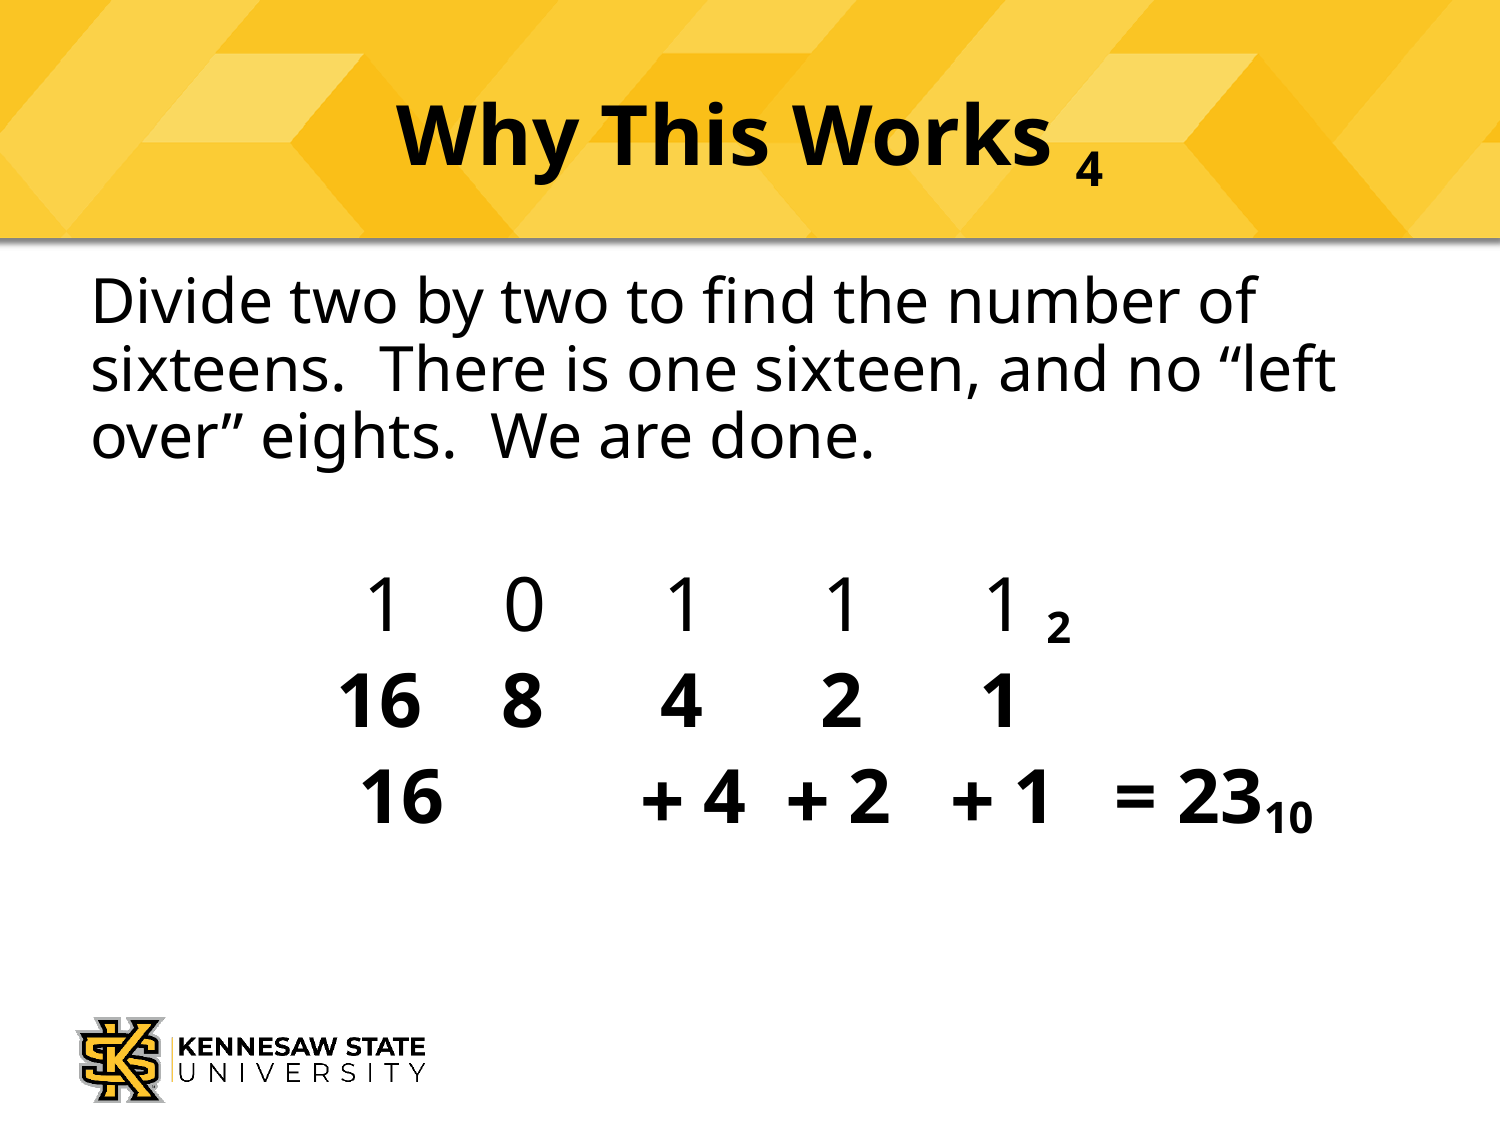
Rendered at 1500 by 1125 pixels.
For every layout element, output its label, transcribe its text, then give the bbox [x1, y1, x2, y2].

picture [75, 1017, 425, 1103]
text_box 1 0 1 1 1 2 16 8 4 2 1 16  4  2  1 = 2310 [126, 547, 1377, 942]
picture [0, 0, 1500, 251]
title Why This Works 4 [75, 45, 1425, 233]
list Divide two by two to find the number of sixteens. There is one sixteen, and no “left over” eights. We are done. [75, 262, 1425, 1005]
